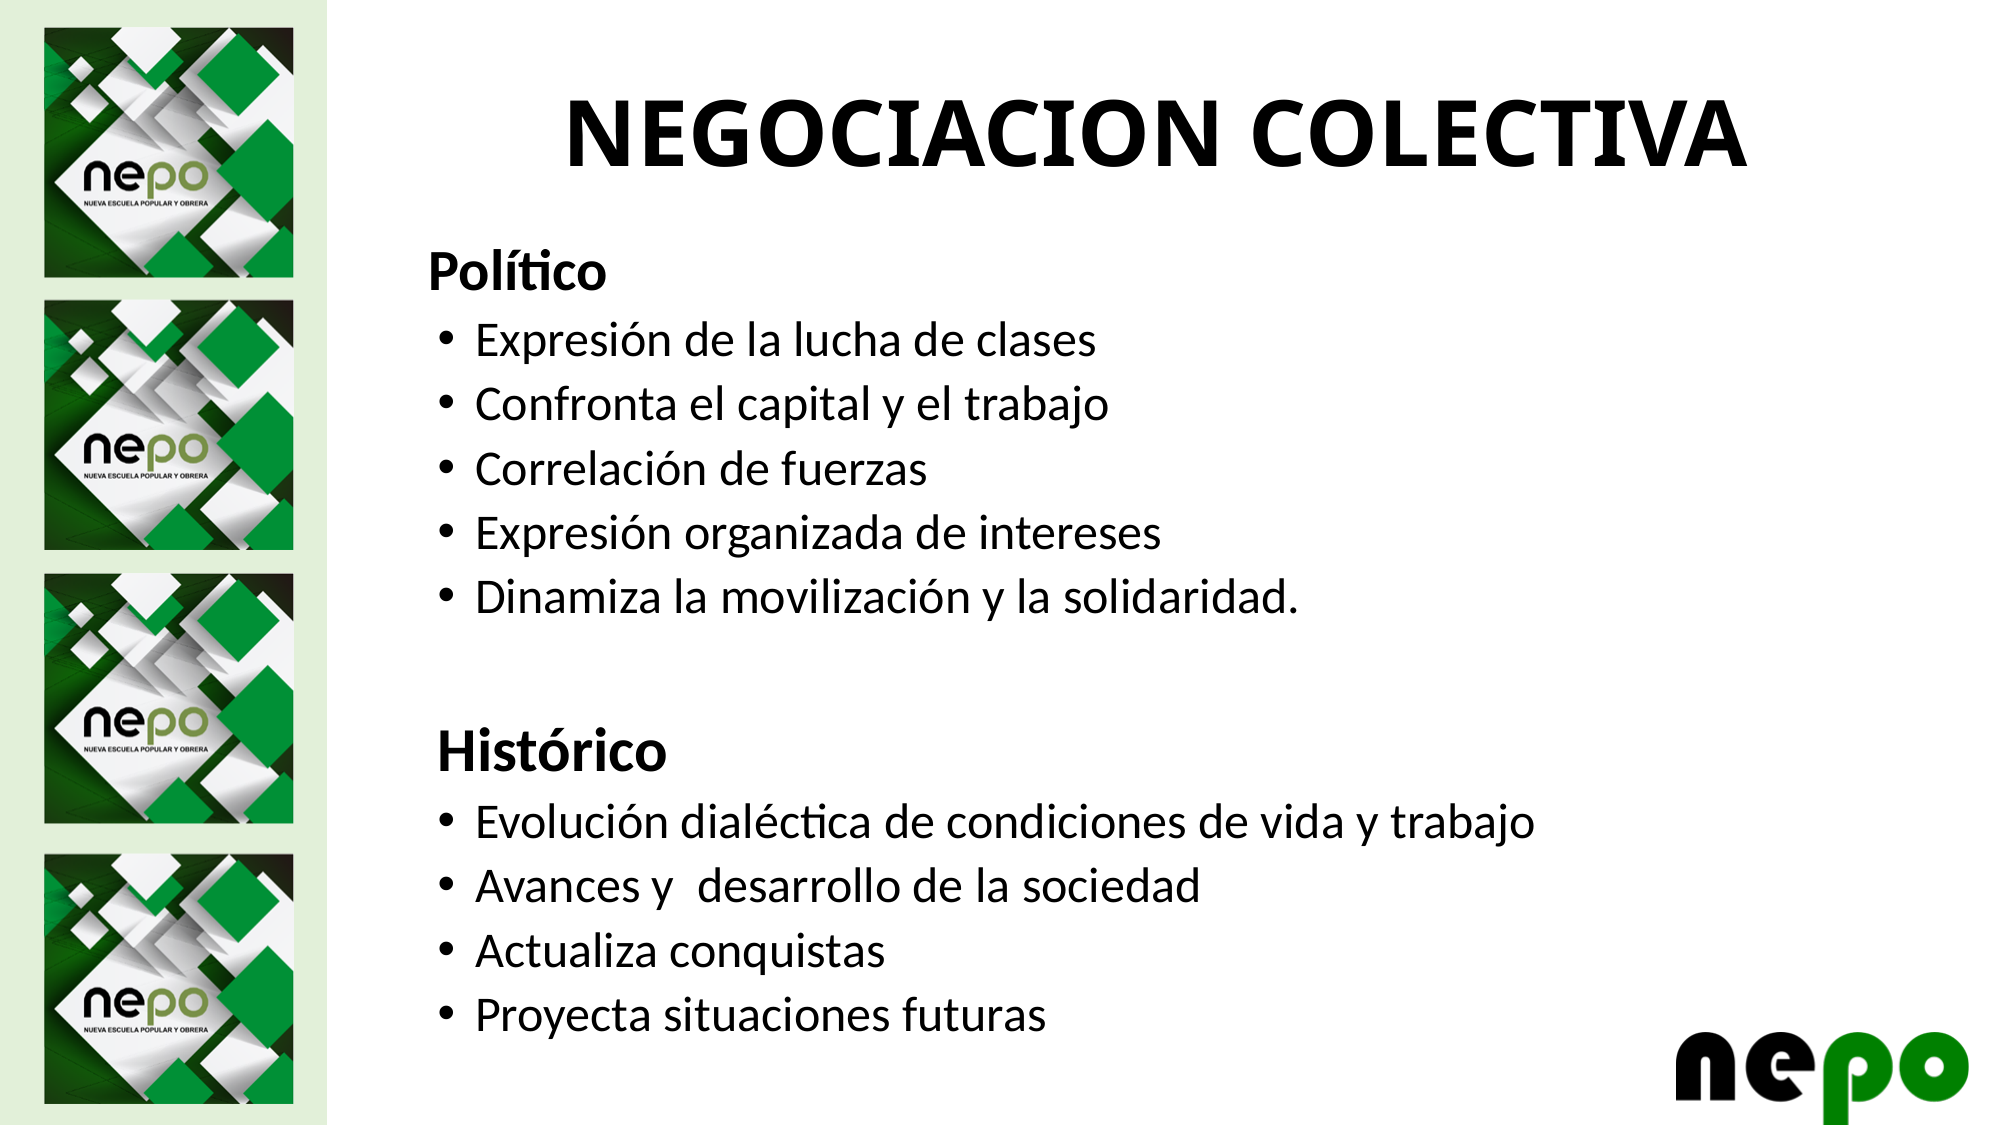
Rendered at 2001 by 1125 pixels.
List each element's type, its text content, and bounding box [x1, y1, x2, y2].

picture [0, 0, 327, 1125]
picture [1676, 1032, 1969, 1125]
list Político Expresión de la lucha de clases Confronta el capital y el trabajo Correlación de fuerzas Expresión organizada de intereses Dinamiza la movilización y la solidaridad. Histórico Evolución dialéctica de condiciones de vida y trabajo Avances y desarrollo de la sociedad Actualiza conquistas Proyecta situaciones futuras [347, 232, 1964, 1053]
title NEGOCIACION COLECTIVA [347, 80, 1964, 232]
